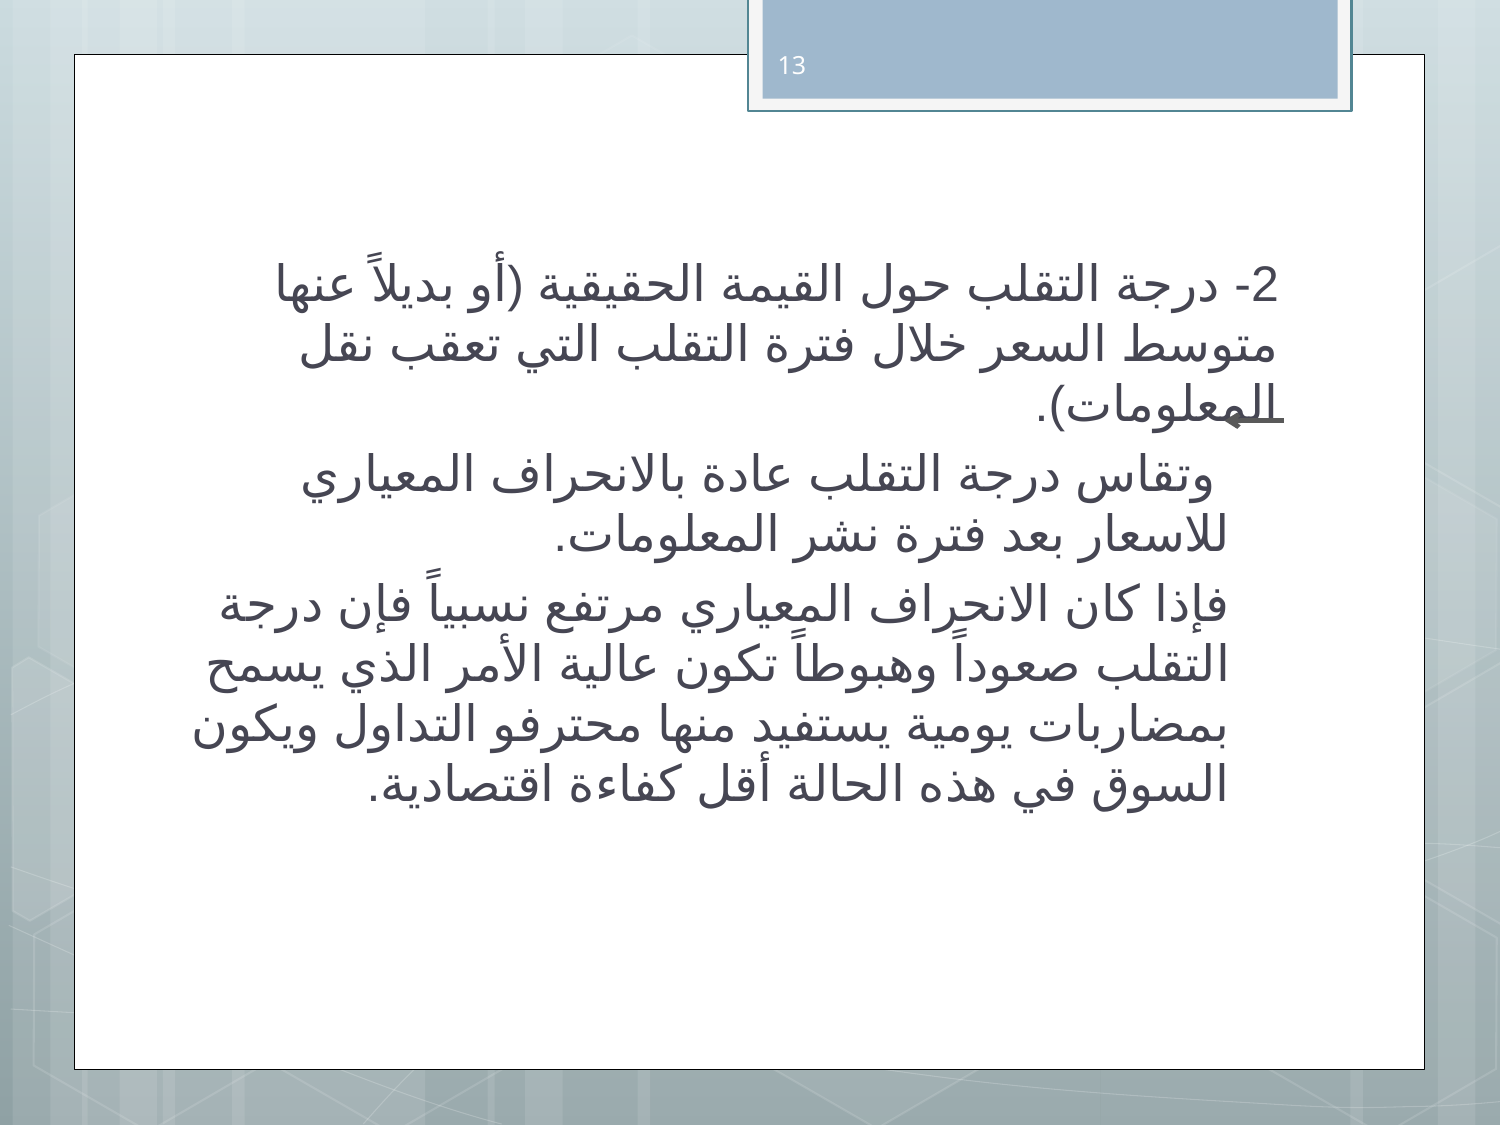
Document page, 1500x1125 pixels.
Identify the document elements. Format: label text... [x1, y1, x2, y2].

list 2- درجة التقلب حول القيمة الحقيقية (أو بديلاً عنها متوسط السعر خلال فترة التقلب التي تعقب نقل المعلومات). وتقاس درجة التقلب عادة بالانحراف المعياري للاسعار بعد فترة نشر المعلومات. فإذا كان الانحراف المعياري مرتفع نسبياً فإن درجة التقلب صعوداً وهبوطاً تكون عالية الأمر الذي يسمح بمضاربات يومية يستفيد منها محترفو التداول ويكون السوق في هذه الحالة أقل كفاءة اقتصادية. [171, 243, 1306, 820]
slide_number 13 [762, 36, 982, 97]
